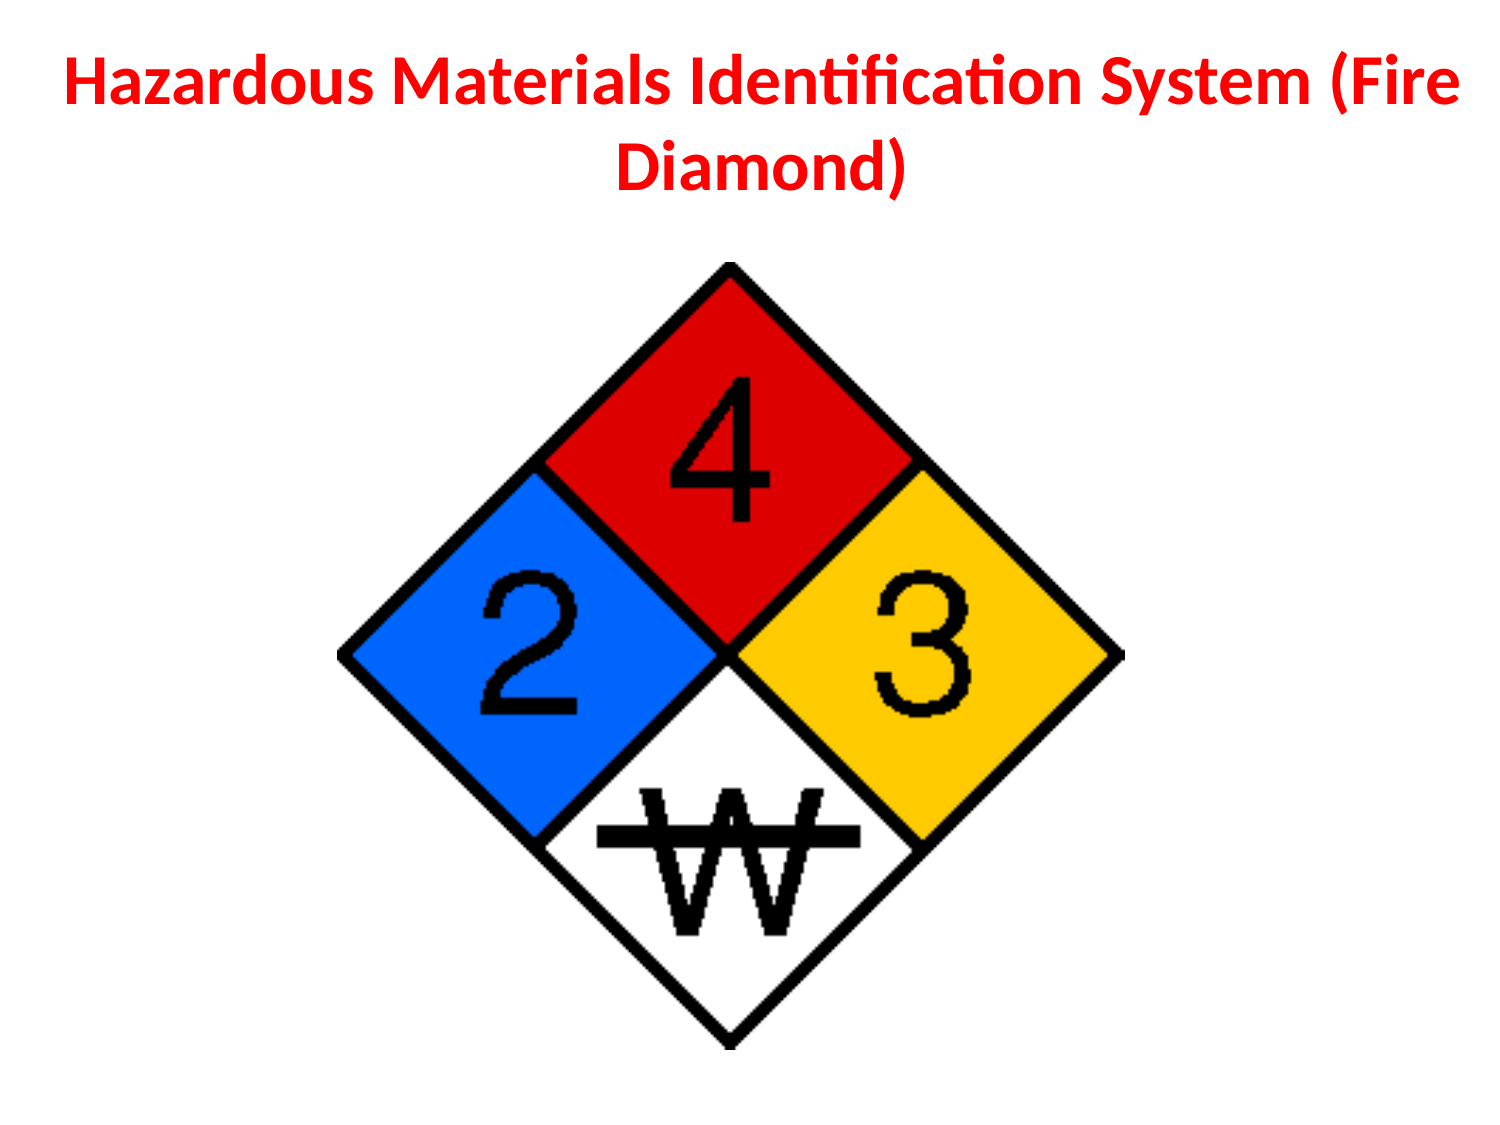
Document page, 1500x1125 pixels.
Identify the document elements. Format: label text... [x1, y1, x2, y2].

picture [337, 262, 1126, 1051]
title Hazardous Materials Identification System (Fire Diamond) [24, 24, 1500, 213]
